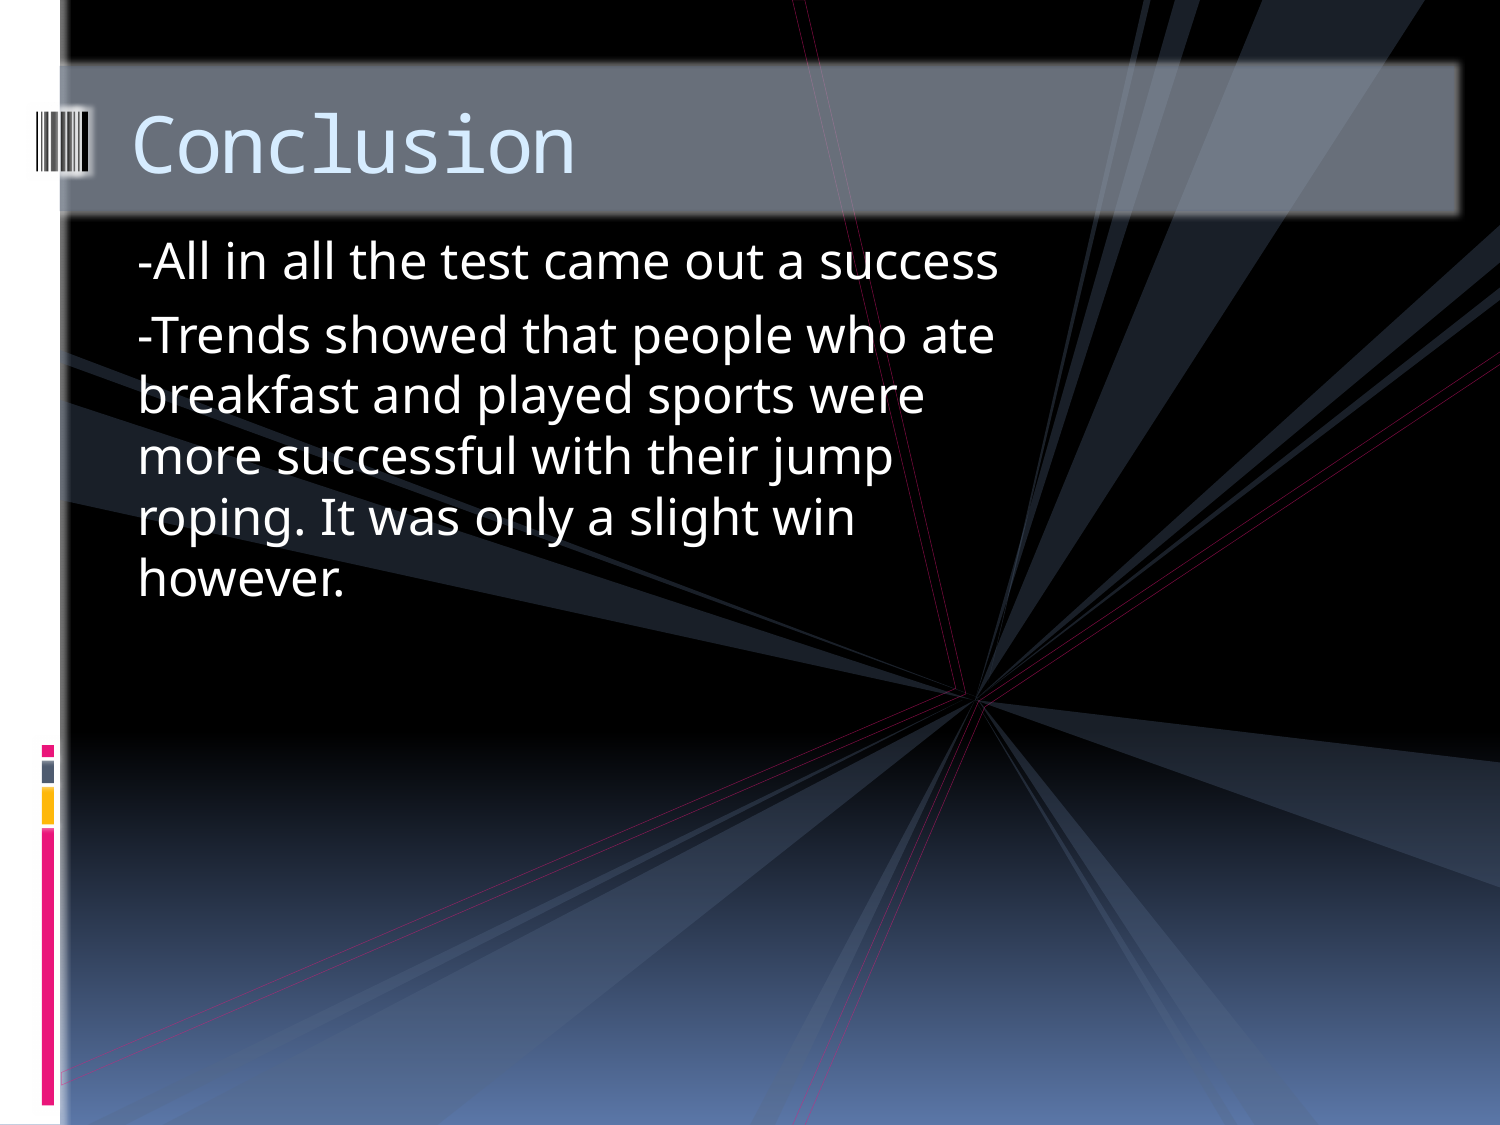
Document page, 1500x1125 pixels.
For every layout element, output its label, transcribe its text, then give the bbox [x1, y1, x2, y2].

list -All in all the test came out a success -Trends showed that people who ate breakfast and played sports were more successful with their jump roping. It was only a slight win however. [115, 221, 1054, 650]
title Conclusion [115, 83, 1454, 212]
